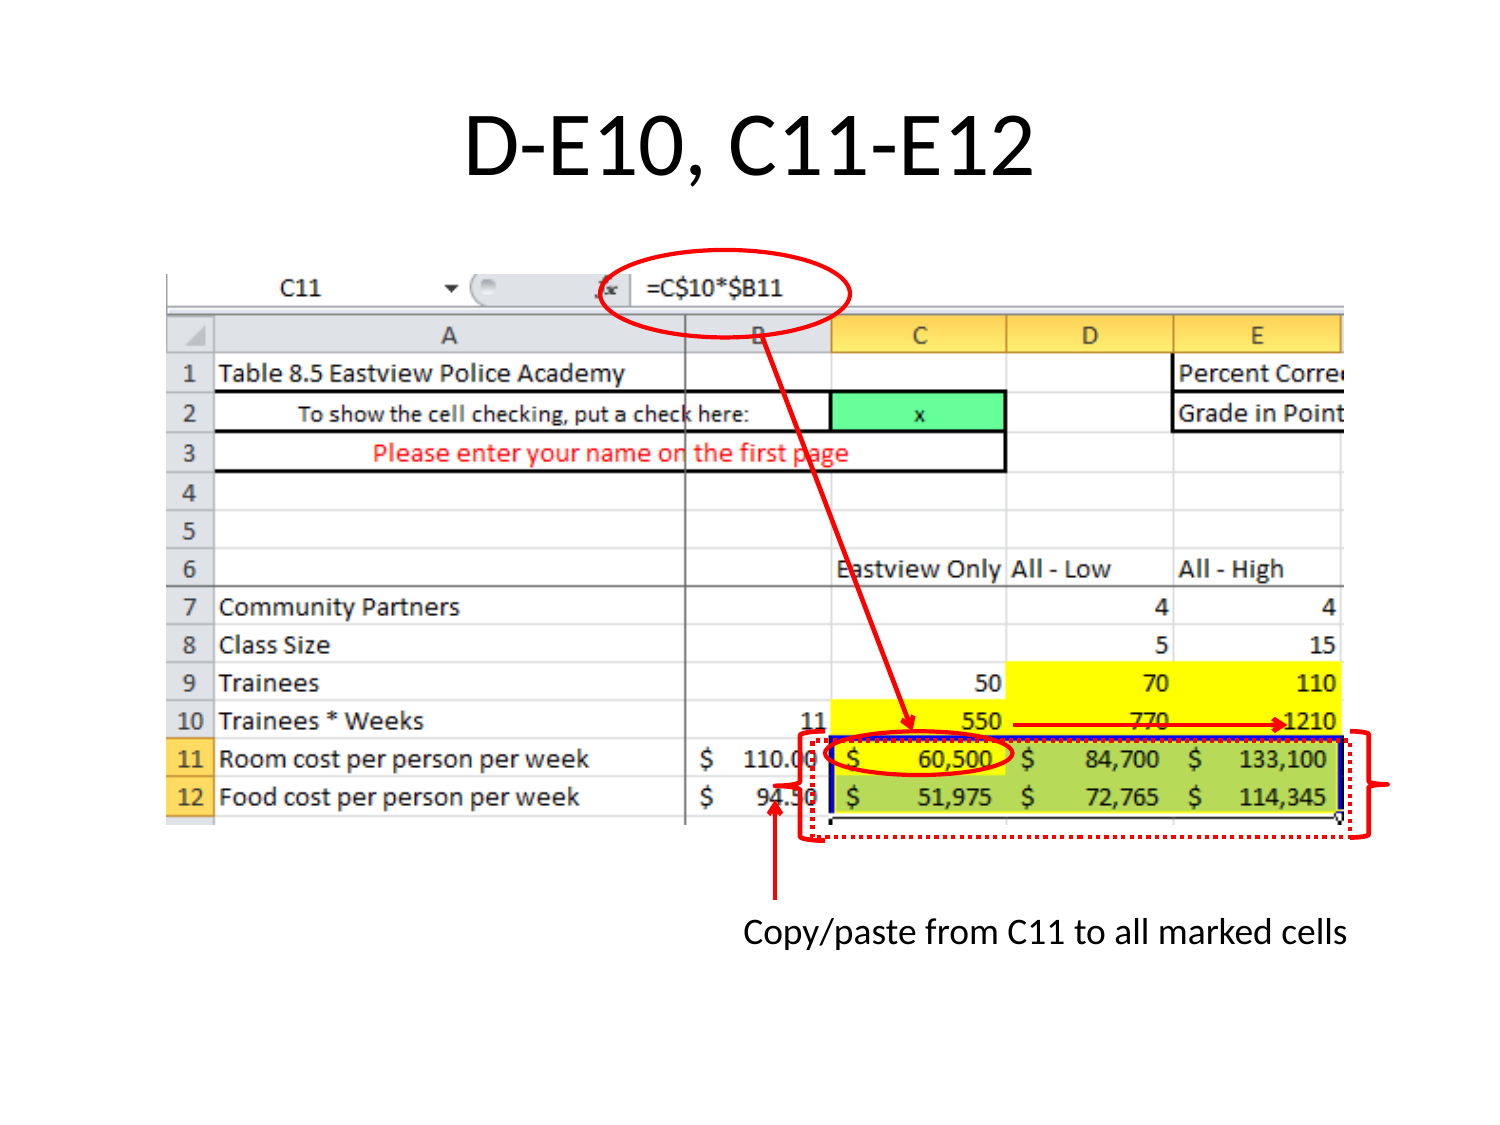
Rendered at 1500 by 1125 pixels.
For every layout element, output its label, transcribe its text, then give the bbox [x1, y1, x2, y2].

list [156, 274, 1344, 826]
text_box [1349, 730, 1389, 839]
text_box [810, 740, 1352, 839]
text_box Copy/paste from C11 to all marked cells [728, 899, 1364, 960]
text_box [611, 247, 839, 273]
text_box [762, 337, 913, 732]
text_box [799, 834, 826, 842]
title D-E10, C11-E12 [75, 45, 1425, 233]
